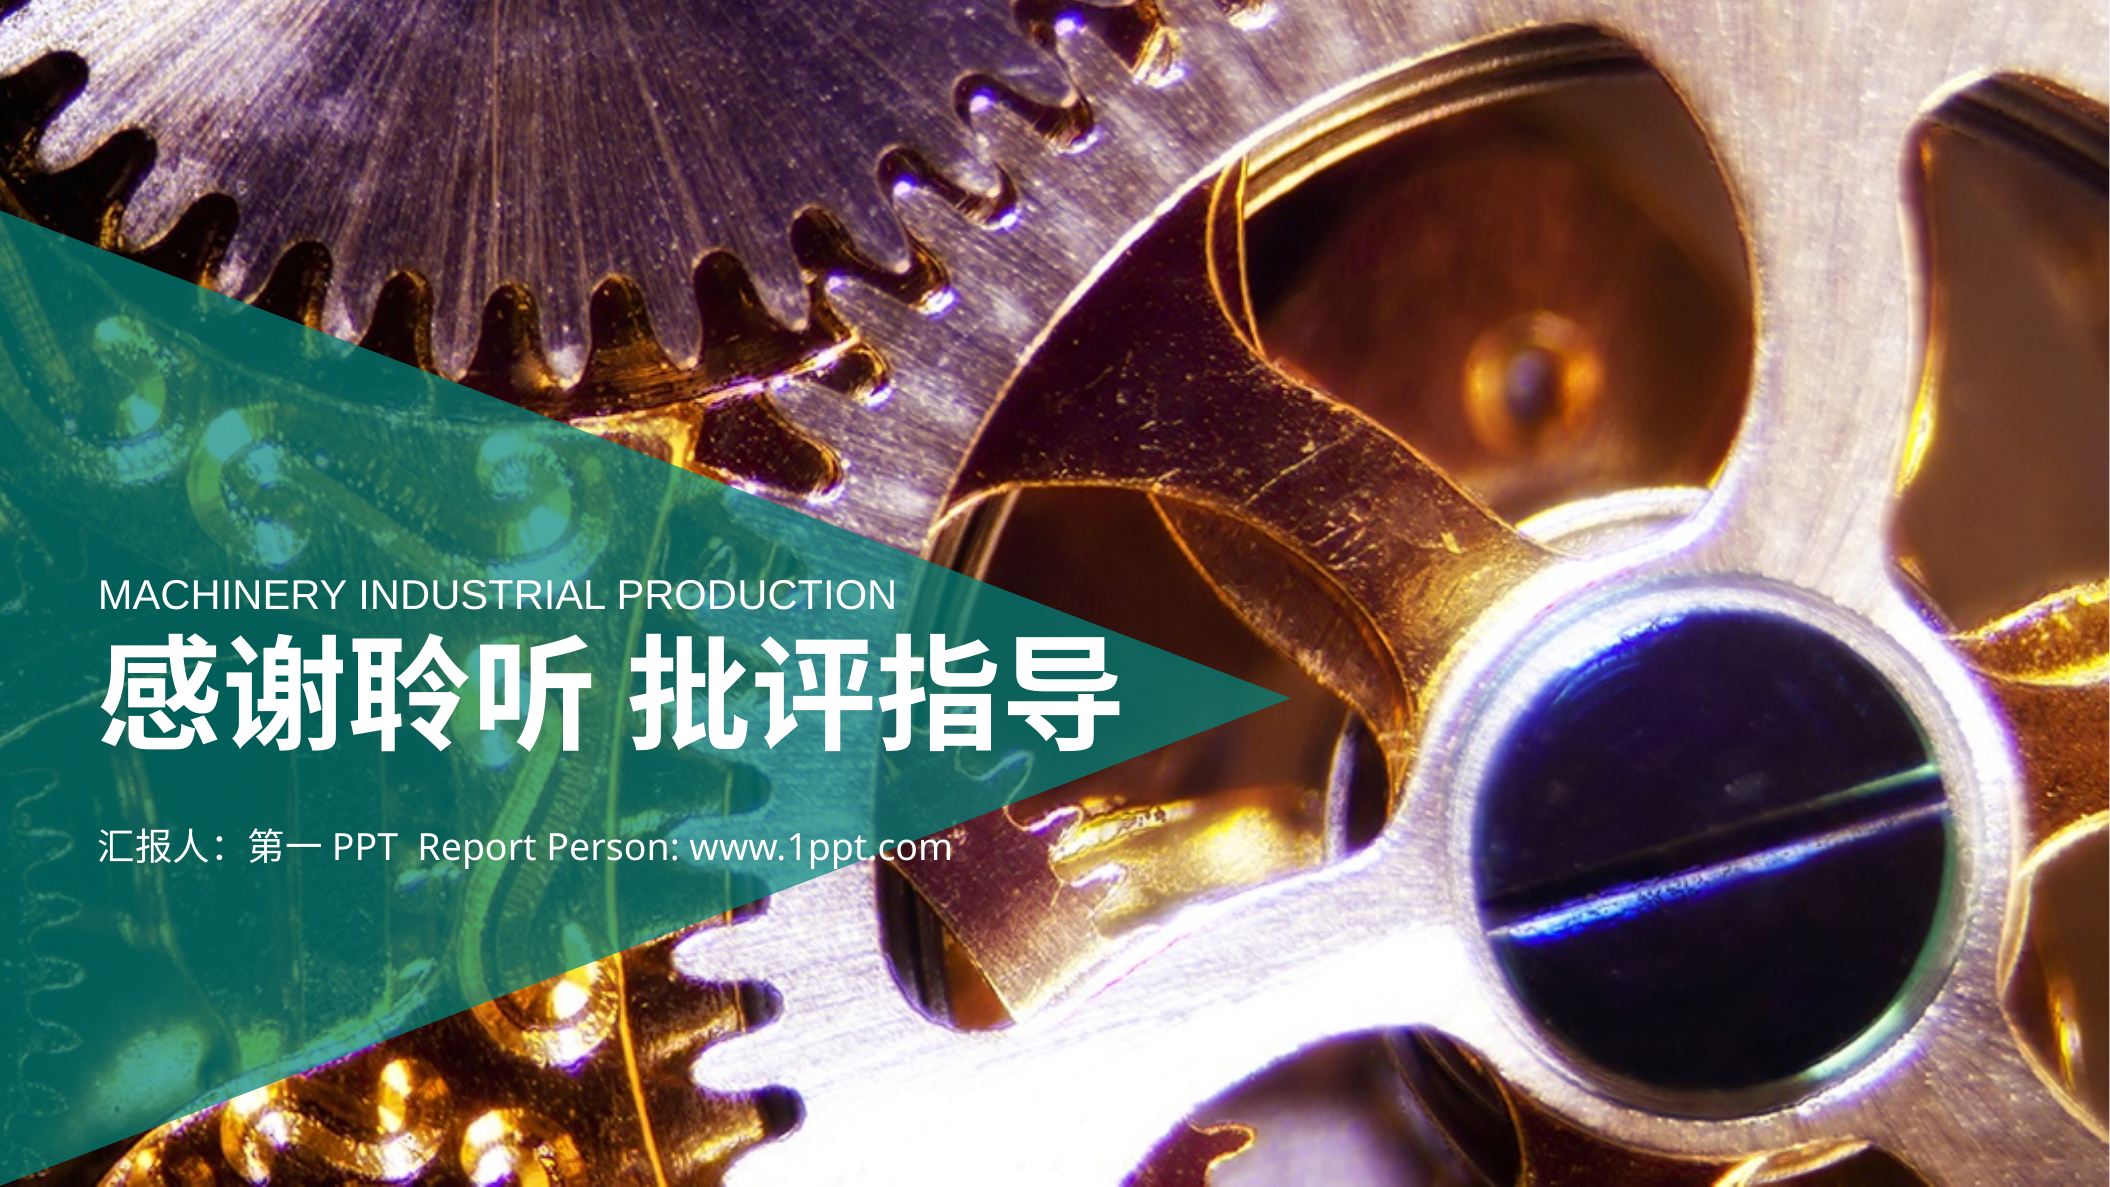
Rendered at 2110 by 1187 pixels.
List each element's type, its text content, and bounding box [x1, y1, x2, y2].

text_box [0, 209, 1115, 1187]
text_box 汇报人：第一PPT Report Person: www.1ppt.com [97, 823, 1030, 869]
text_box [1215, 668, 1294, 729]
text_box [0, 0, 2110, 1187]
text_box MACHINERY INDUSTRIAL PRODUCTION [97, 567, 1053, 615]
text_box 感谢聆听 批评指导 [97, 615, 1215, 766]
